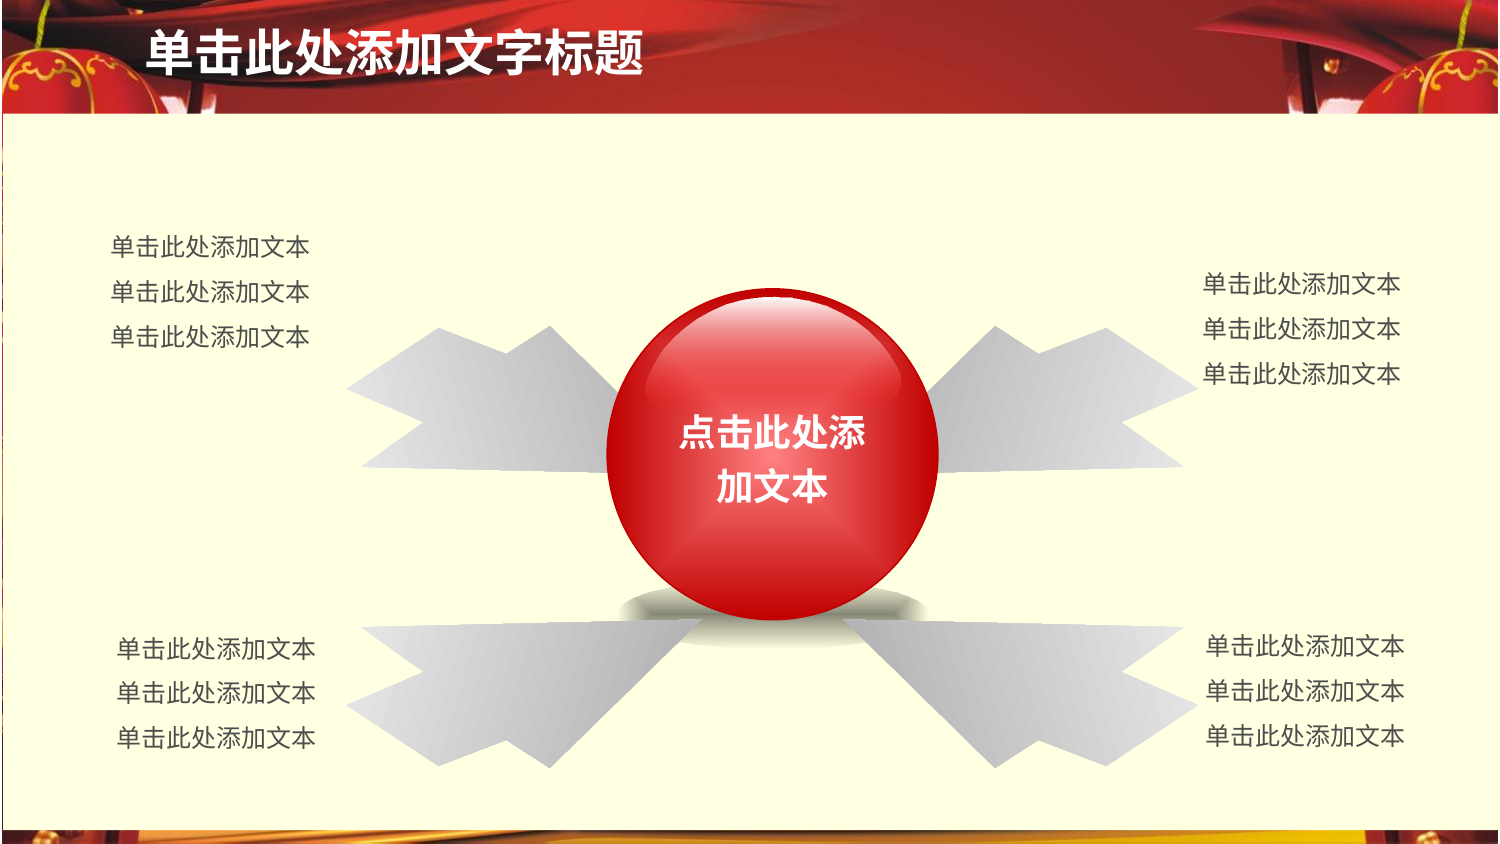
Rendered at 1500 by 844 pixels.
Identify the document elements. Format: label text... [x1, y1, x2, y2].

picture [2, 761, 1498, 844]
text_box [844, 620, 1190, 768]
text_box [607, 288, 938, 620]
text_box 单击此处添加文本 单击此处添加文本 单击此处添加文本 [1187, 246, 1500, 397]
text_box [938, 326, 1187, 473]
text_box [680, 620, 865, 649]
text_box 单击此处添加文本 单击此处添加文本 单击此处添加文本 [0, 610, 332, 761]
text_box [346, 620, 701, 768]
text_box 单击此处添加文本 单击此处添加文本 单击此处添加文本 [1190, 608, 1500, 758]
picture [2, 0, 1498, 209]
text_box [346, 326, 607, 473]
text_box 单击此处添加文本 单击此处添加文本 单击此处添加文本 [0, 209, 326, 359]
